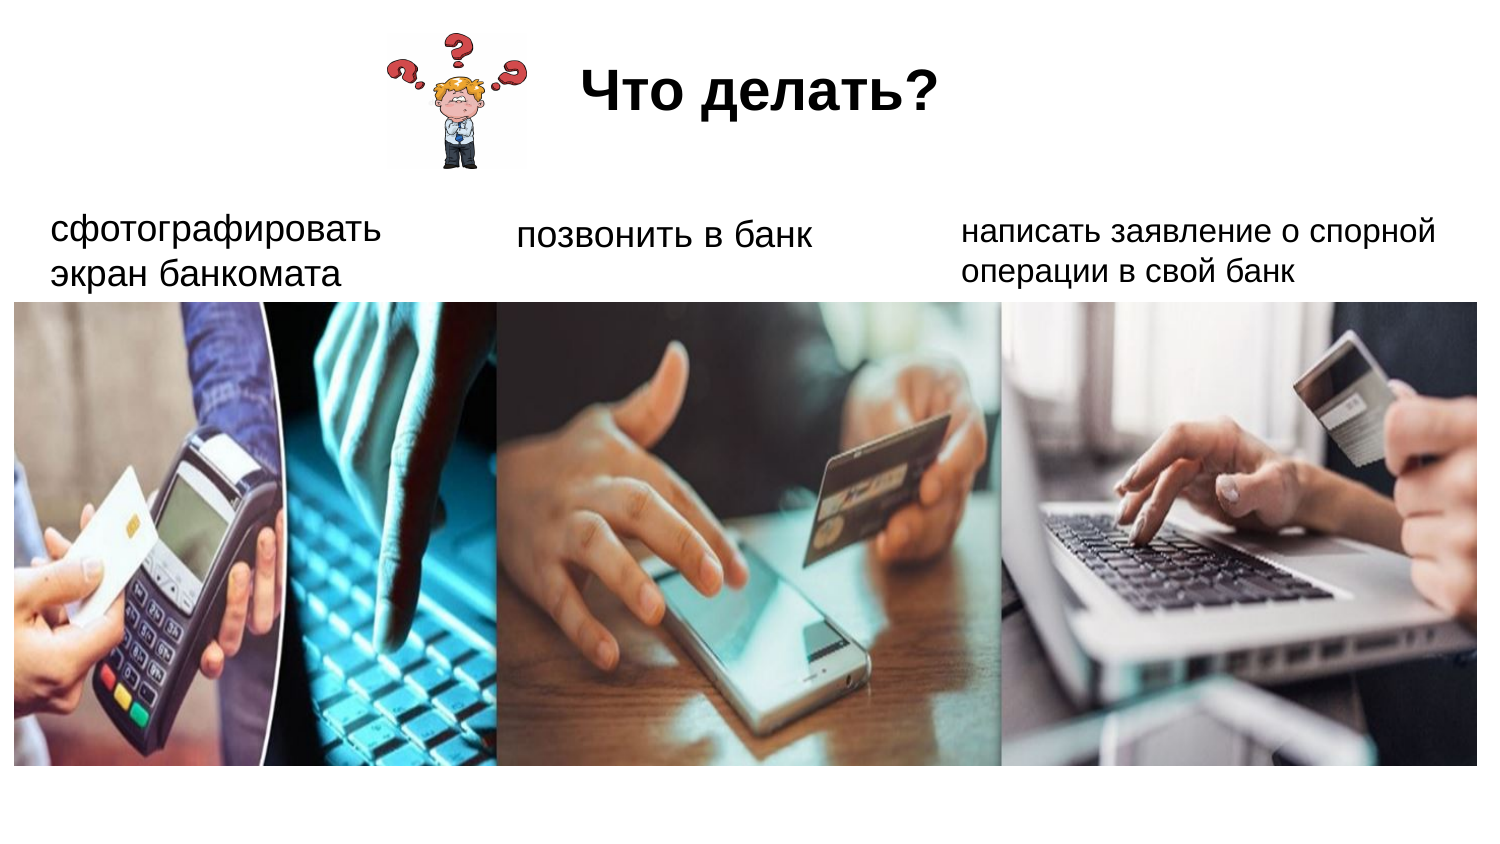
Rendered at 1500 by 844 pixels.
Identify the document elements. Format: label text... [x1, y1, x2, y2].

text_box написать заявление о спорной операции в свой банк [946, 201, 1477, 297]
picture [14, 302, 1477, 767]
picture [387, 32, 527, 169]
text_box позвонить в банк [501, 202, 870, 262]
text_box Что делать? [566, 45, 1192, 130]
text_box сфотографировать экран банкомата [35, 196, 471, 301]
